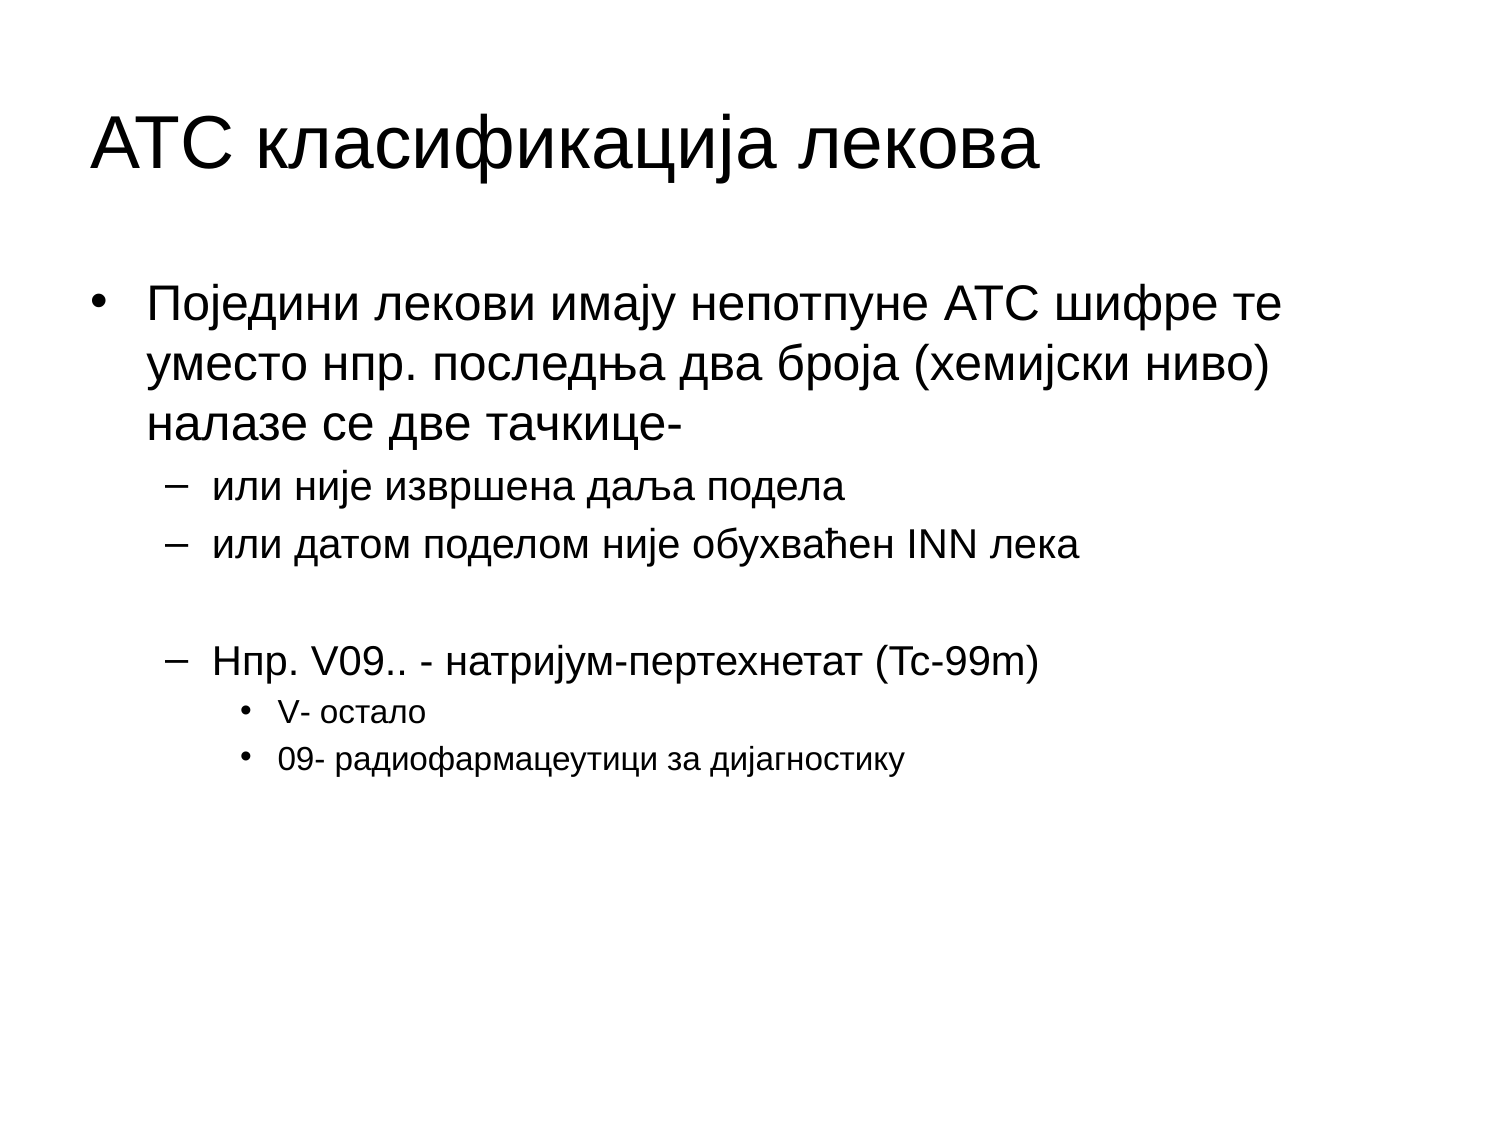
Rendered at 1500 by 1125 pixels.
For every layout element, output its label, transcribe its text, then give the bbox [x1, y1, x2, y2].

list Поједини лекови имају непотпуне ATC шифре те уместо нпр. последња два броја (хемијски ниво) налазе се две тачкице- или није извршена даља подела или датом поделом није обухваћен INN лека Нпр. V09.. - натријум-пертехнетат (Tc-99m) V- остало 09- радиофармацеутици за дијагностику [75, 262, 1425, 1005]
title ATC класификација лекова [75, 45, 1425, 233]
